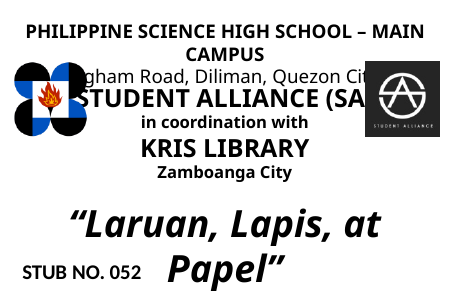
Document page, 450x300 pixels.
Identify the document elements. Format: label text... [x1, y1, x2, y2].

picture [12, 60, 88, 137]
text_box “Laruan, Lapis, at Papel” [0, 192, 450, 298]
text_box STUDENT ALLIANCE (SA) in coordination with KRIS LIBRARY Zamboanga City [0, 74, 450, 190]
text_box PHILIPPINE SCIENCE HIGH SCHOOL – MAIN CAMPUS Agham Road, Diliman, Quezon City [0, 12, 450, 74]
picture [364, 60, 441, 137]
text_box STUB NO. 052 [7, 251, 213, 292]
